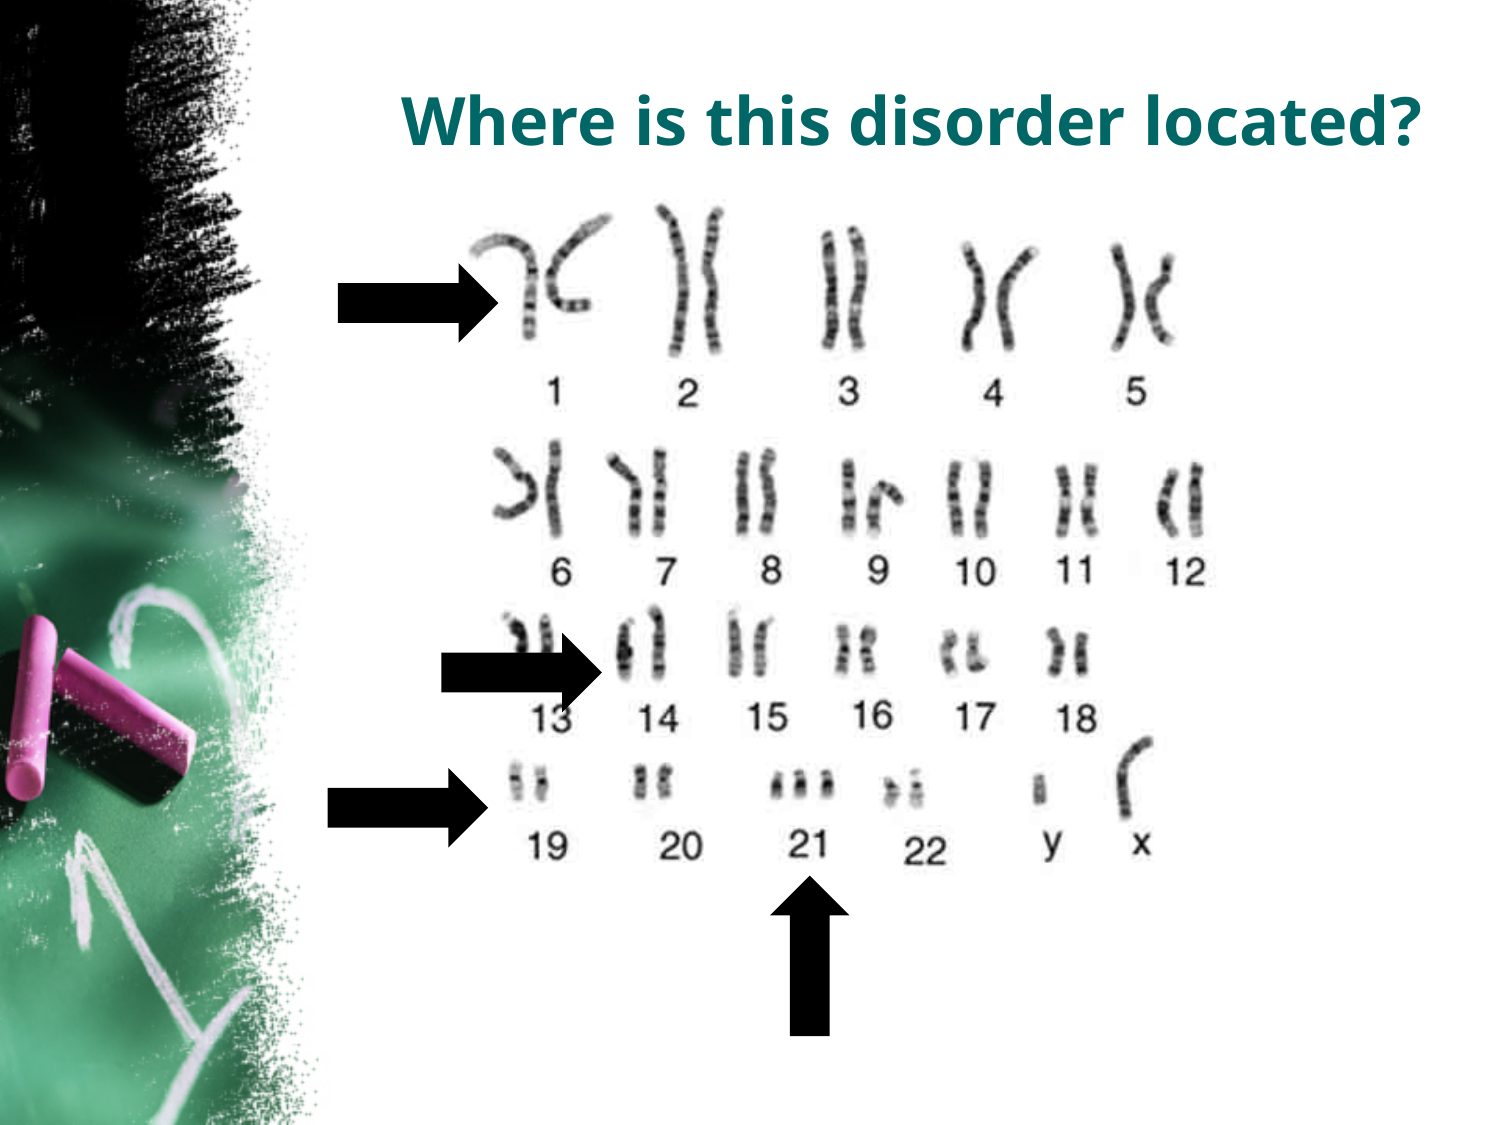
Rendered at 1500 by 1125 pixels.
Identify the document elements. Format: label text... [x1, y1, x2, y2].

text_box [441, 652, 448, 693]
text_box [337, 283, 448, 323]
title Where is this disorder located? [287, 49, 1438, 188]
picture [0, 0, 1500, 1125]
text_box [789, 968, 830, 1037]
text_box [327, 787, 448, 828]
